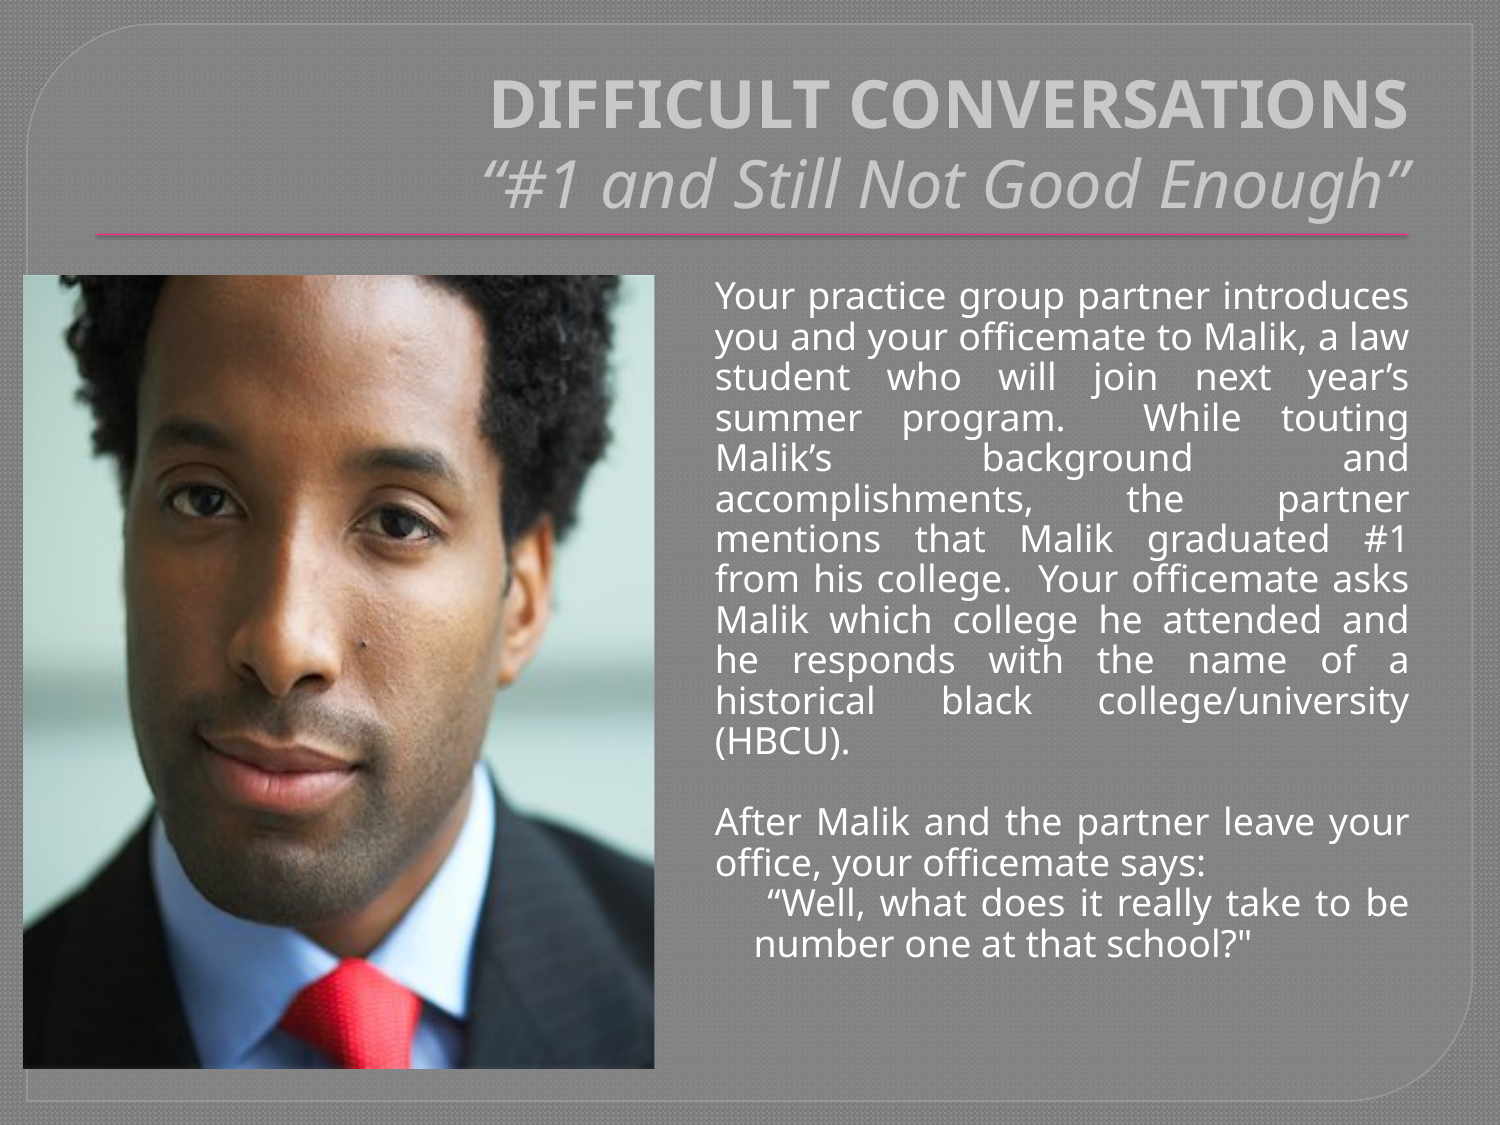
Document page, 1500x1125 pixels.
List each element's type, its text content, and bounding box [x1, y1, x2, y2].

title Difficult Conversations “#1 and Still Not Good Enough” [75, 41, 1425, 230]
list Your practice group partner introduces you and your officemate to Malik, a law student who will join next year’s summer program. While touting Malik’s background and accomplishments, the partner mentions that Malik graduated #1 from his college. Your officemate asks Malik which college he attended and he responds with the name of a historical black college/university (HBCU). After Malik and the partner leave your office, your officemate says: “Well, what does it really take to be number one at that school?" [699, 270, 1425, 1013]
picture [22, 274, 655, 1069]
